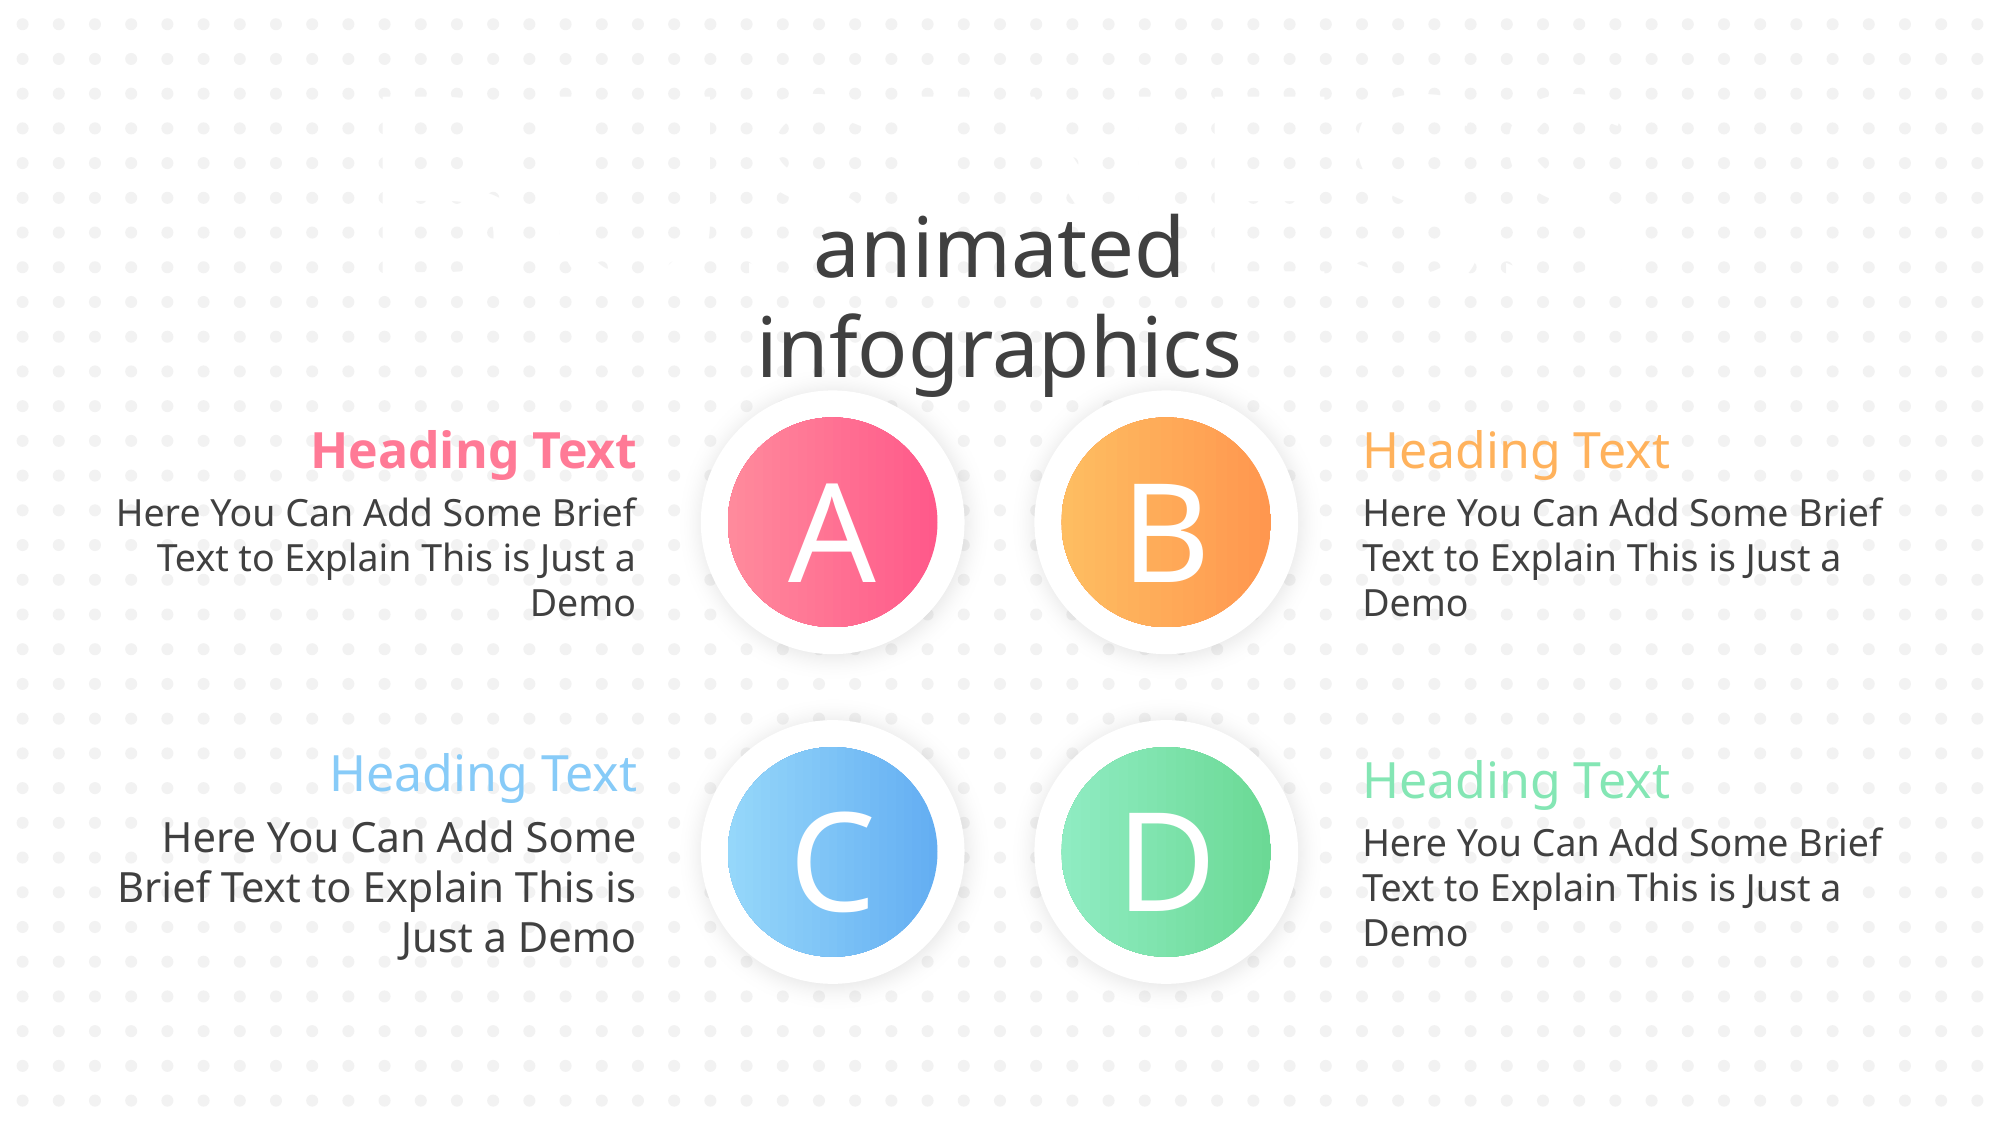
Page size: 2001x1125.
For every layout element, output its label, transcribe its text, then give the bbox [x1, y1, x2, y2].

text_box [1034, 390, 1299, 655]
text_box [700, 720, 965, 984]
text_box BUSINESS [269, 10, 1731, 356]
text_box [1347, 741, 1919, 963]
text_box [700, 390, 965, 655]
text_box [82, 411, 653, 633]
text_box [1347, 411, 1919, 633]
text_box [82, 733, 653, 971]
text_box animated infographics [569, 186, 1431, 402]
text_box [1034, 720, 1299, 984]
